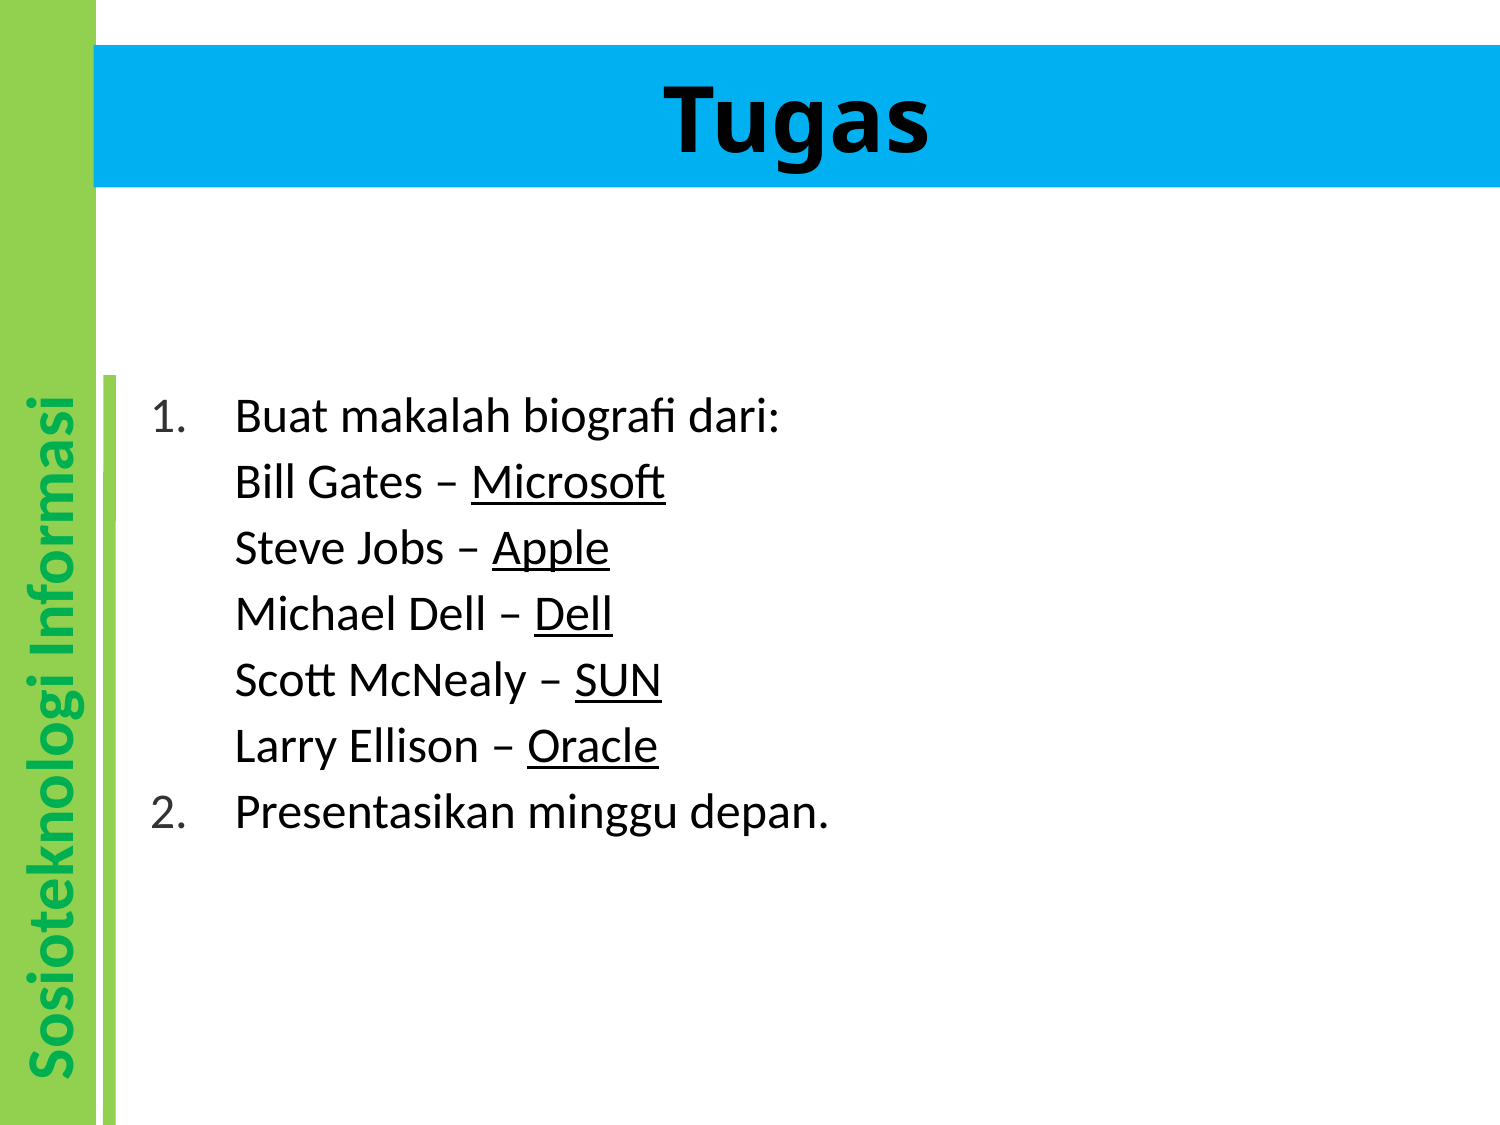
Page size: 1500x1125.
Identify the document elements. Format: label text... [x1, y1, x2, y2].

text_box Buat makalah biografi dari: Bill Gates – Microsoft Steve Jobs – Apple Michael Dell – Dell Scott McNealy – SUN Larry Ellison – Oracle Presentasikan minggu depan. [117, 374, 1477, 1067]
title Tugas [93, 45, 1500, 188]
